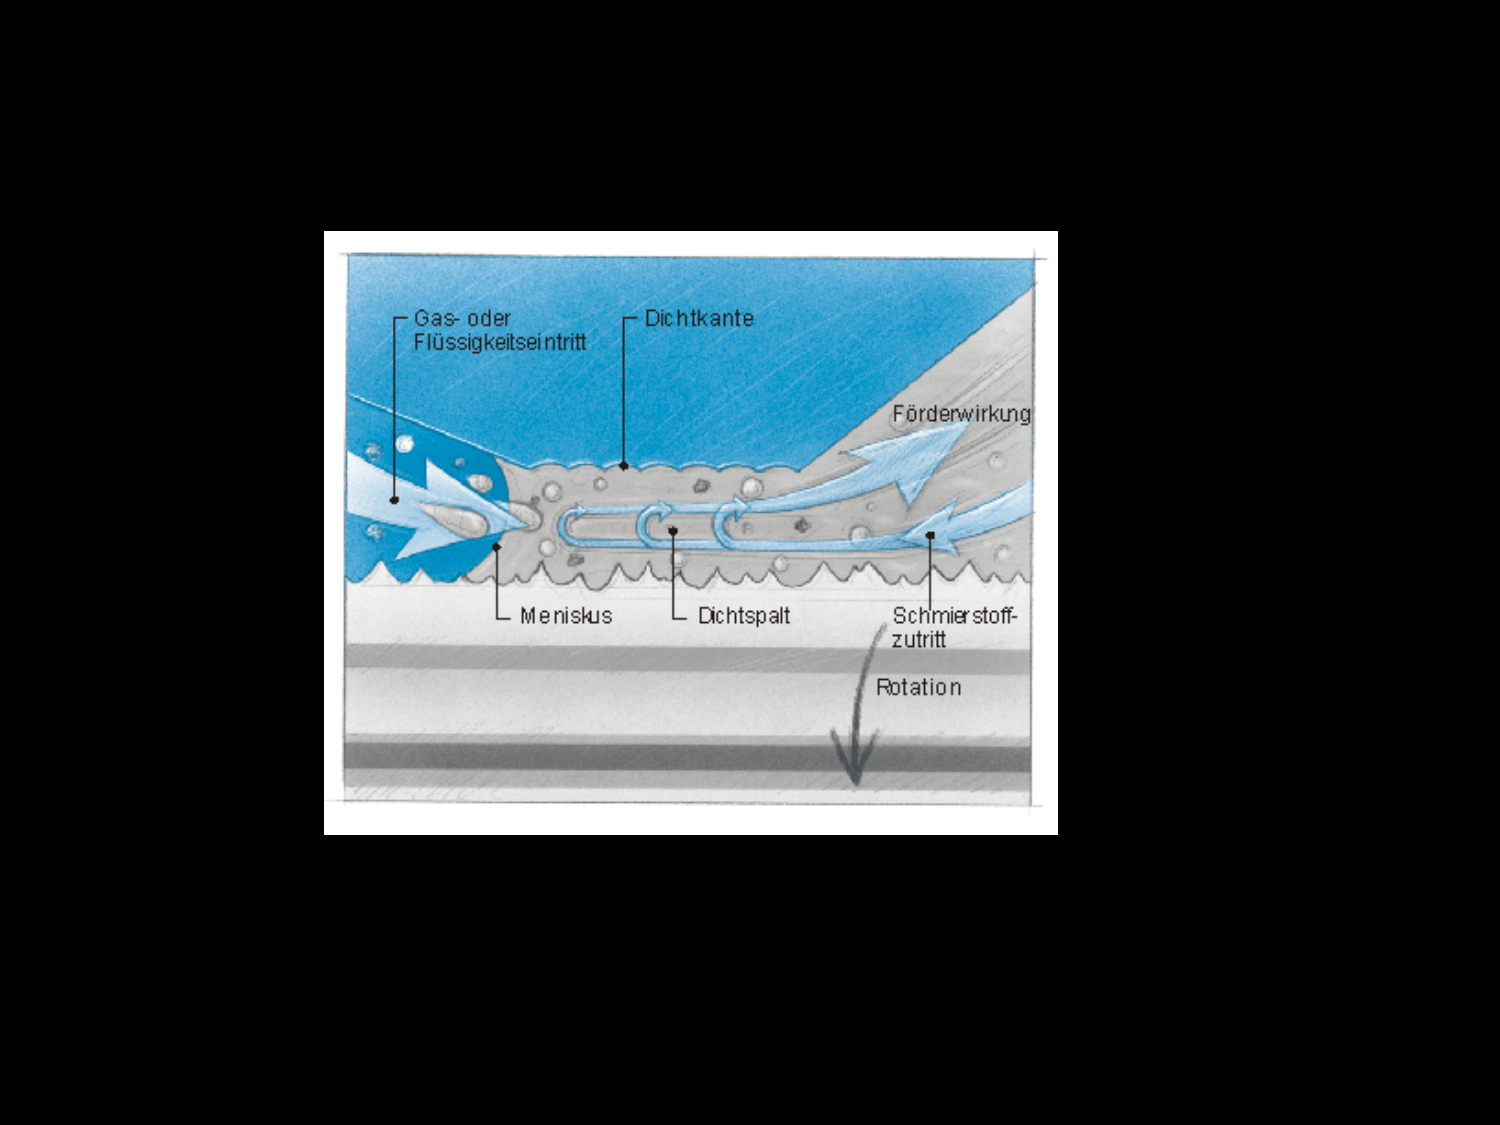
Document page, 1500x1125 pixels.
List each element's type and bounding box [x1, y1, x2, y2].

picture [324, 231, 1058, 835]
